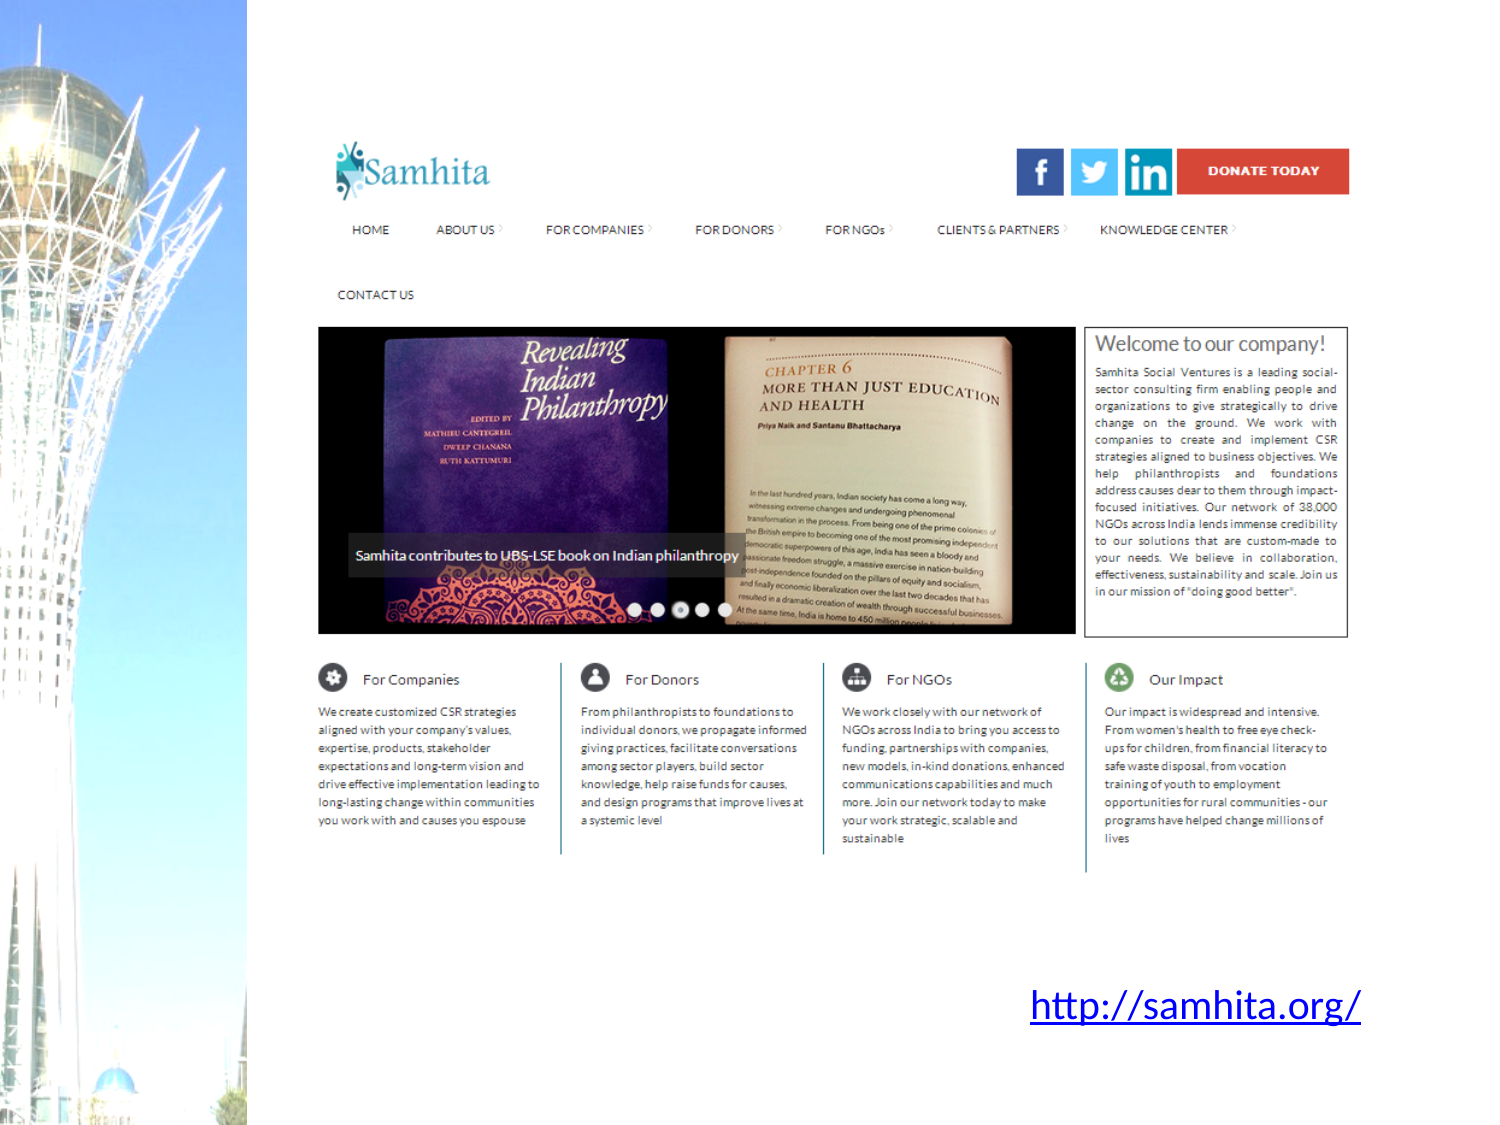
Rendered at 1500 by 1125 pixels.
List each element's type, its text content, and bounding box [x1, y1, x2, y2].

picture [277, 136, 1379, 879]
text_box http://samhita.org/ [1015, 970, 1377, 1035]
picture [0, 0, 247, 1125]
